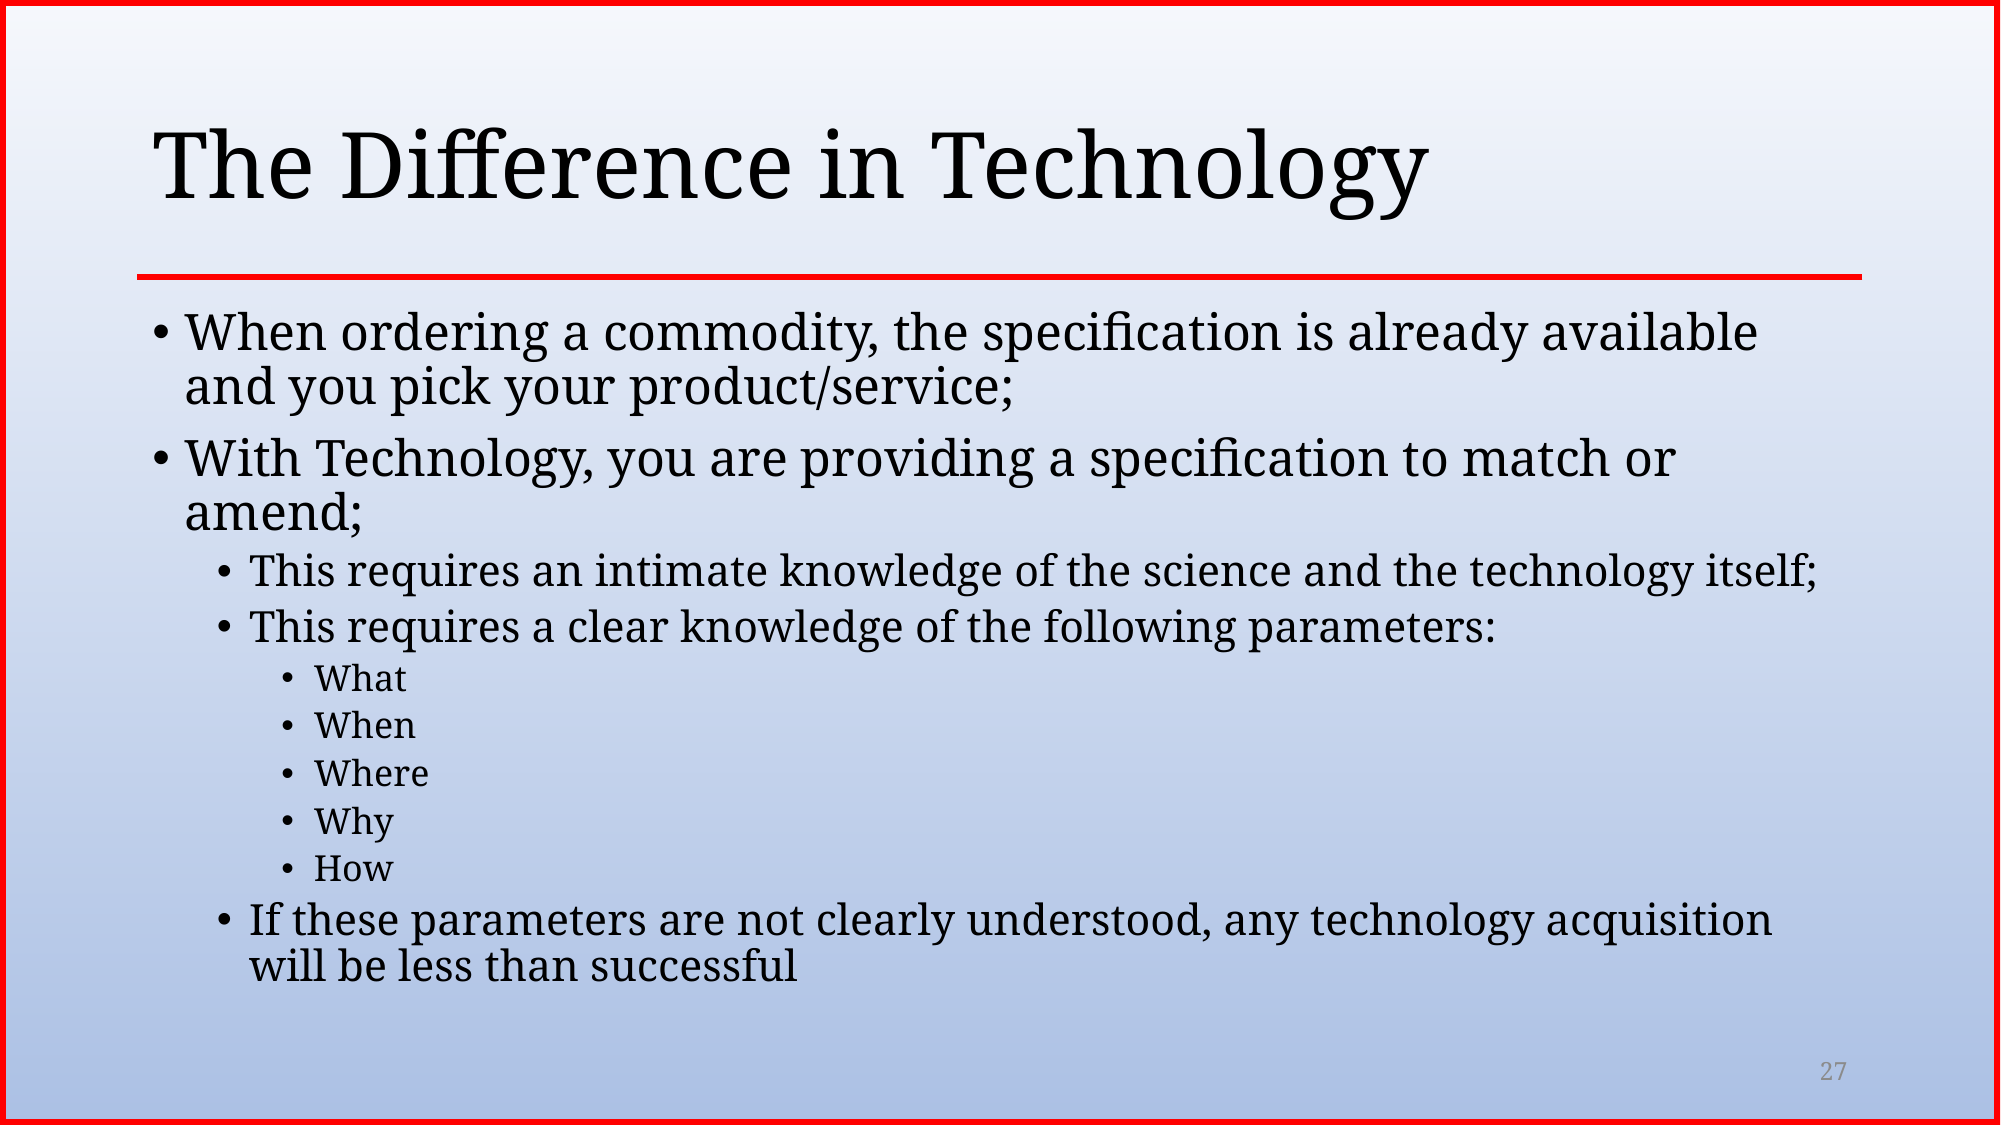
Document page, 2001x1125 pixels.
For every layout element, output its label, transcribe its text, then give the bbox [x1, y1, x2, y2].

slide_number 27 [1412, 1042, 1863, 1103]
title The Difference in Technology [137, 59, 1863, 278]
list When ordering a commodity, the specification is already available and you pick your product/service; With Technology, you are providing a specification to match or amend; This requires an intimate knowledge of the science and the technology itself; This requires a clear knowledge of the following parameters: What When Where Why How If these parameters are not clearly understood, any technology acquisition will be less than successful [137, 299, 1863, 1014]
